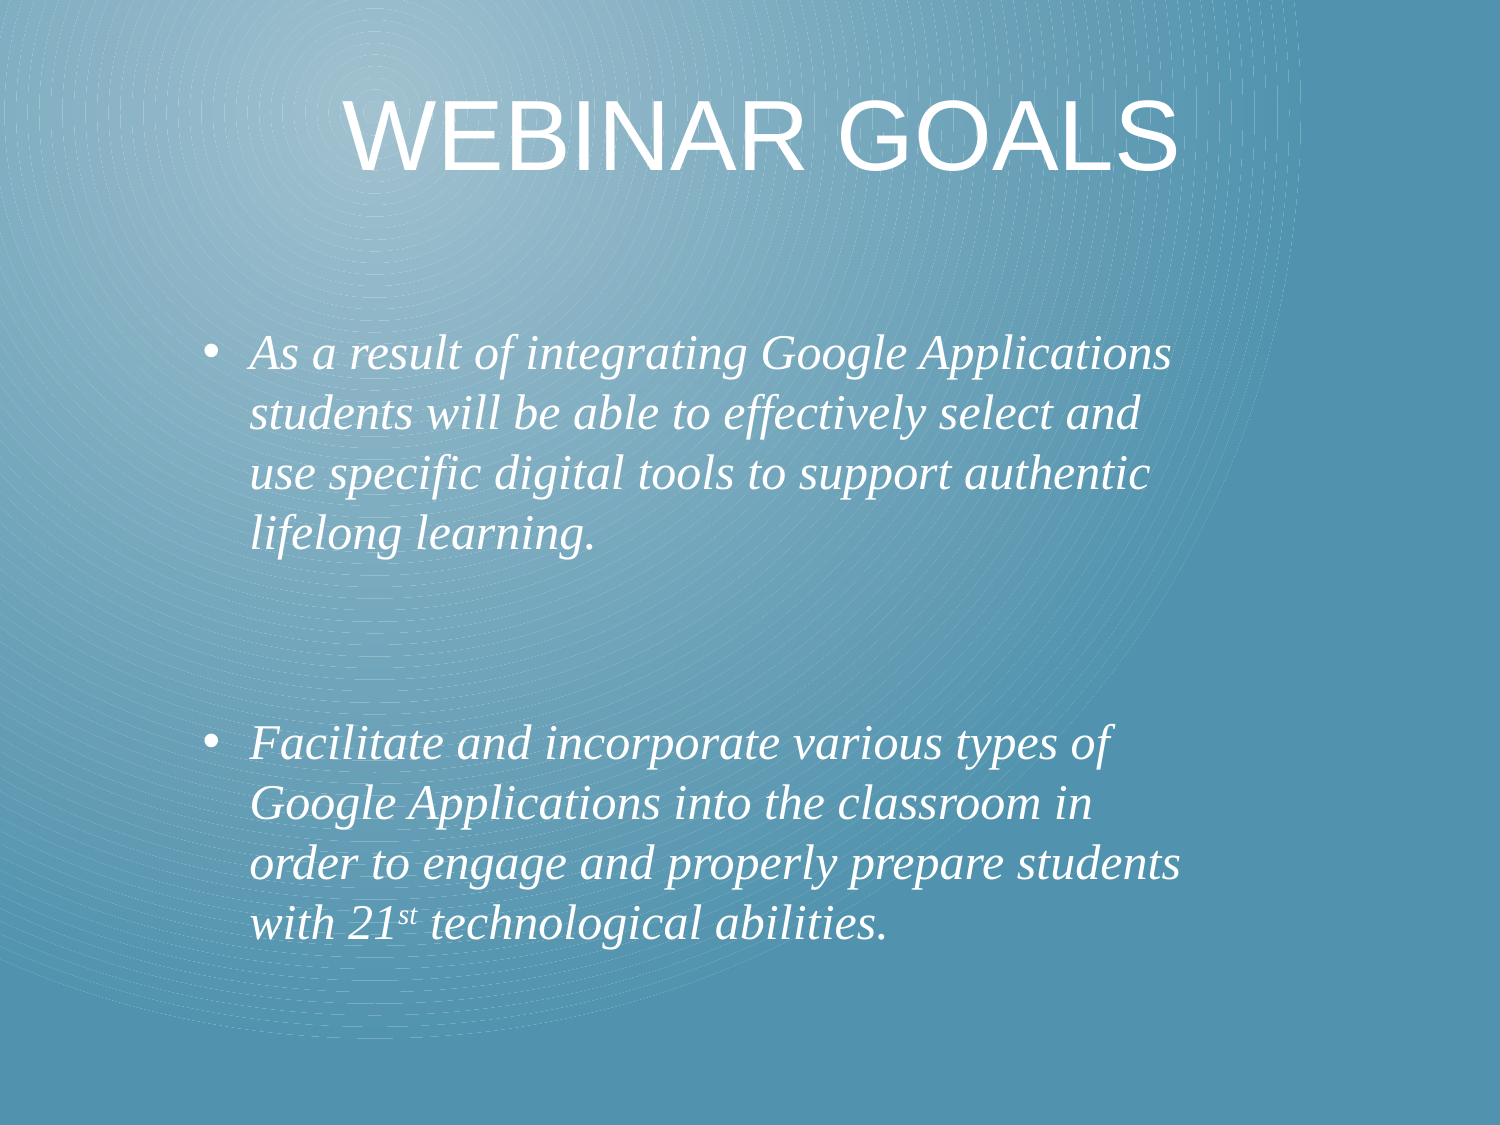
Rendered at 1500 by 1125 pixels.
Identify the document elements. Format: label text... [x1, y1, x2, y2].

list As a result of integrating Google Applications students will be able to effectively select and use specific digital tools to support authentic lifelong learning. Facilitate and incorporate various types of Google Applications into the classroom in order to engage and properly prepare students with 21st technological abilities. [187, 312, 1200, 888]
title Webinar Goals [112, 62, 1413, 213]
